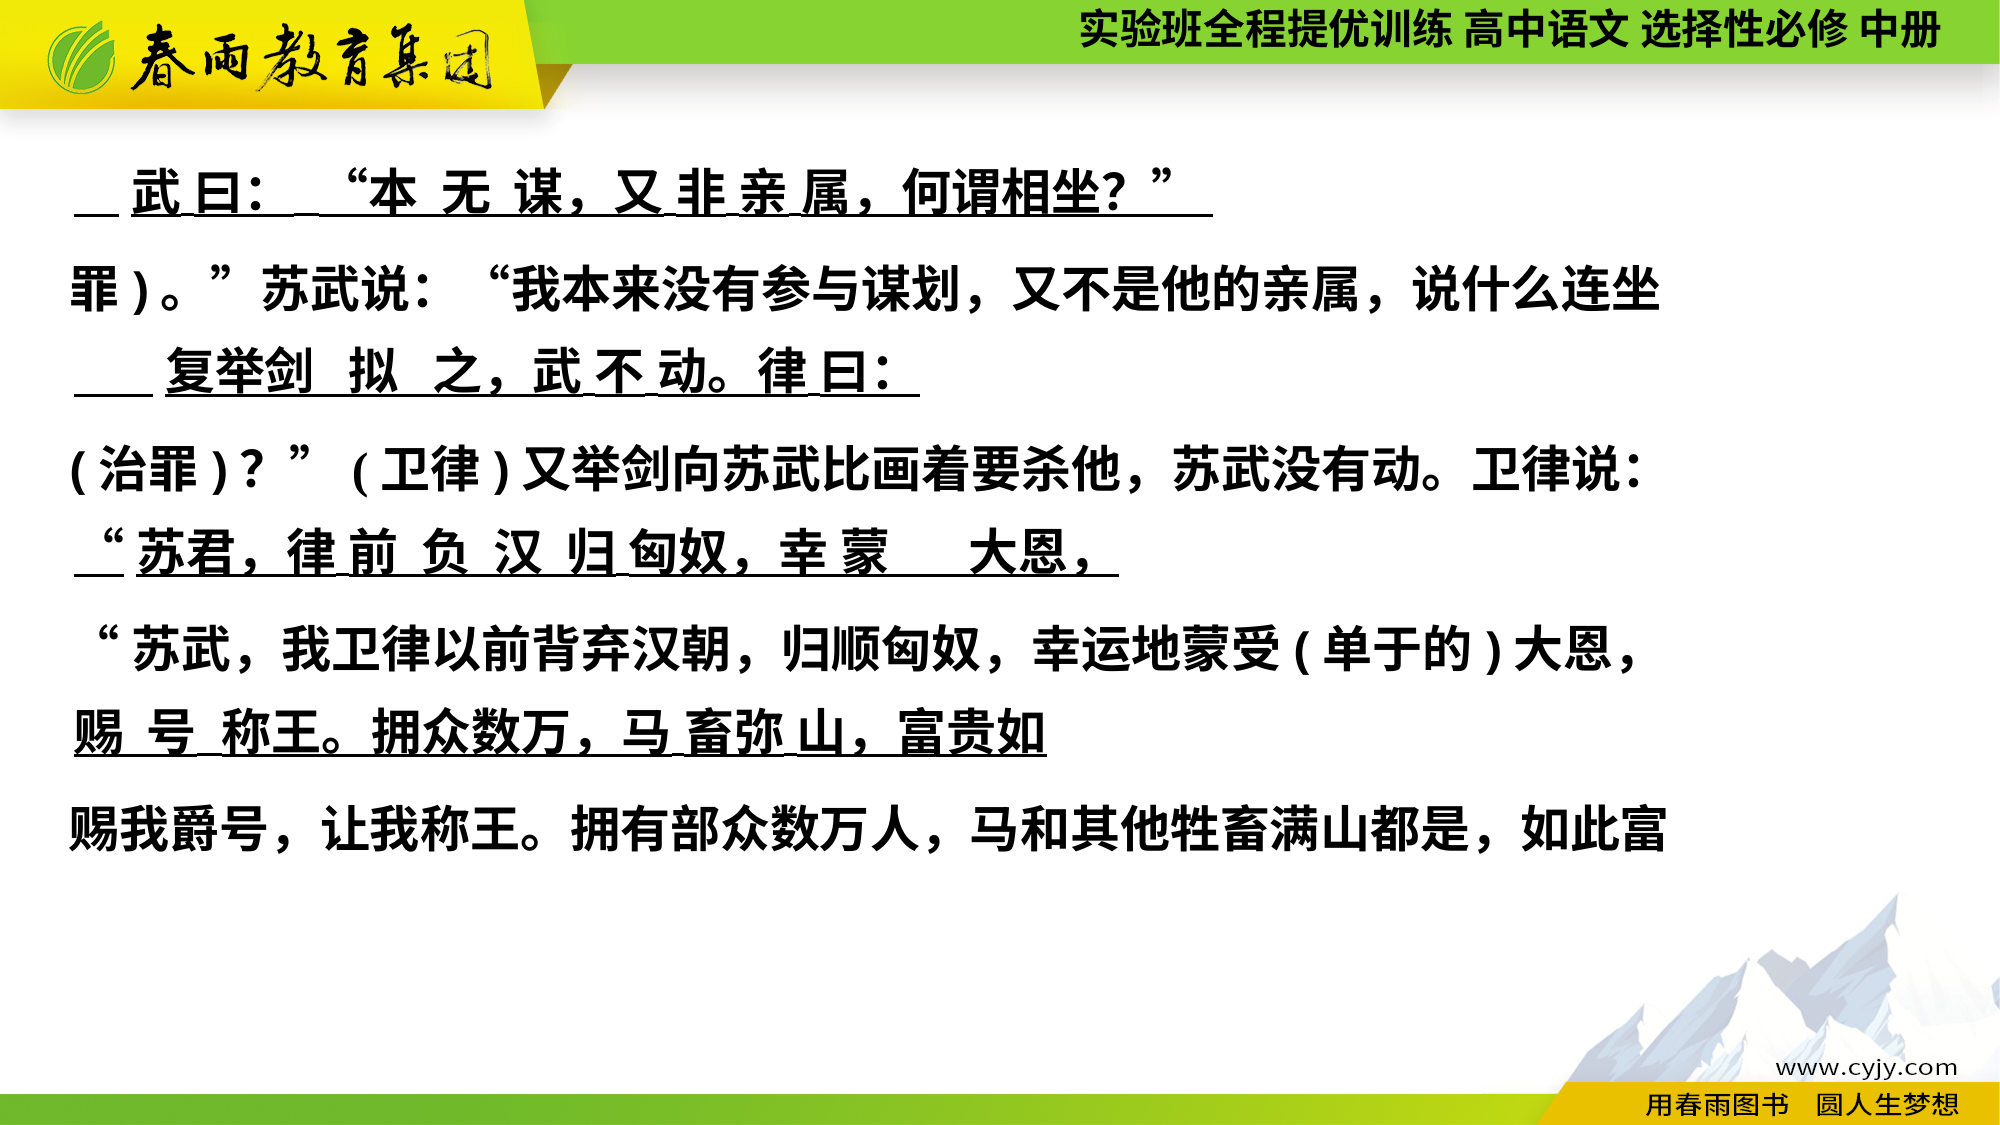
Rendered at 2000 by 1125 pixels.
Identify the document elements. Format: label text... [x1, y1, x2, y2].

picture [0, 0, 2000, 1125]
text_box 罪)。”苏武说：“我本来没有参与谋划，又不是他的亲属，说什么连坐 (治罪)？”(卫律)又举剑向苏武比画着要杀他，苏武没有动。卫律说： “苏武，我卫律以前背弃汉朝，归顺匈奴，幸运地蒙受(单于的)大恩， 赐我爵号，让我称王。拥有部众数万人，马和其他牲畜满山都是，如此富 [54, 219, 1939, 865]
